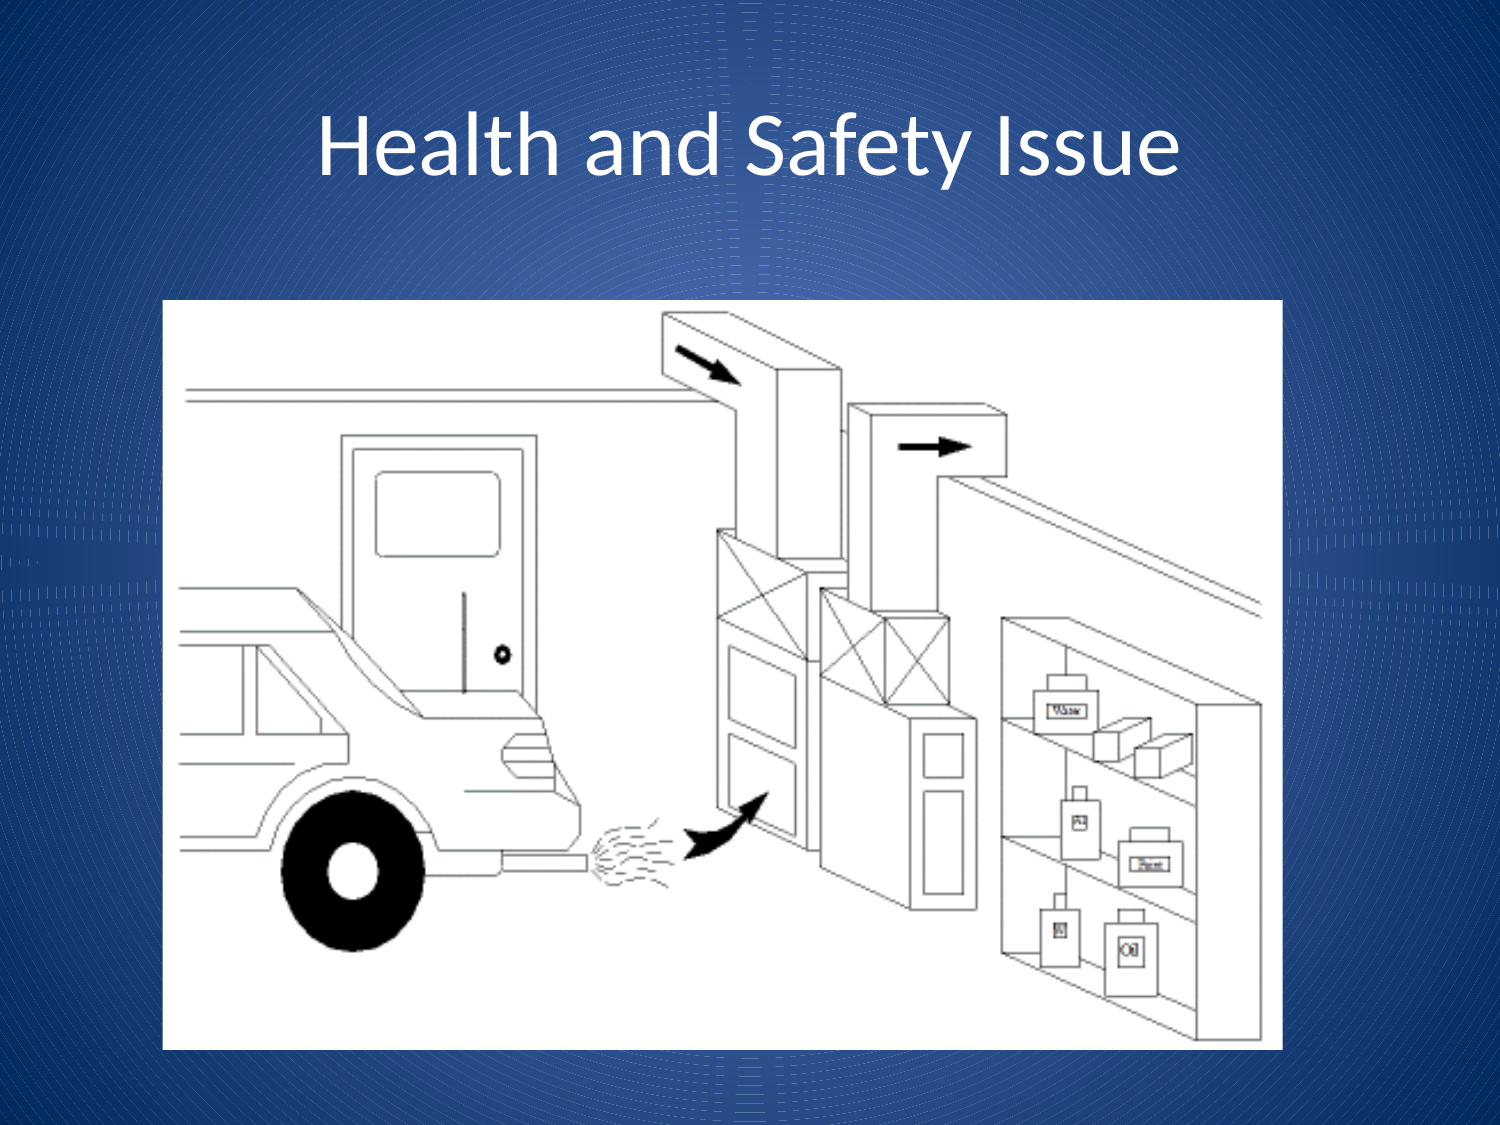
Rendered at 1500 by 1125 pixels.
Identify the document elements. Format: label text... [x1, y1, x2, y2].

title Health and Safety Issue [75, 45, 1425, 233]
picture [162, 299, 1283, 1051]
